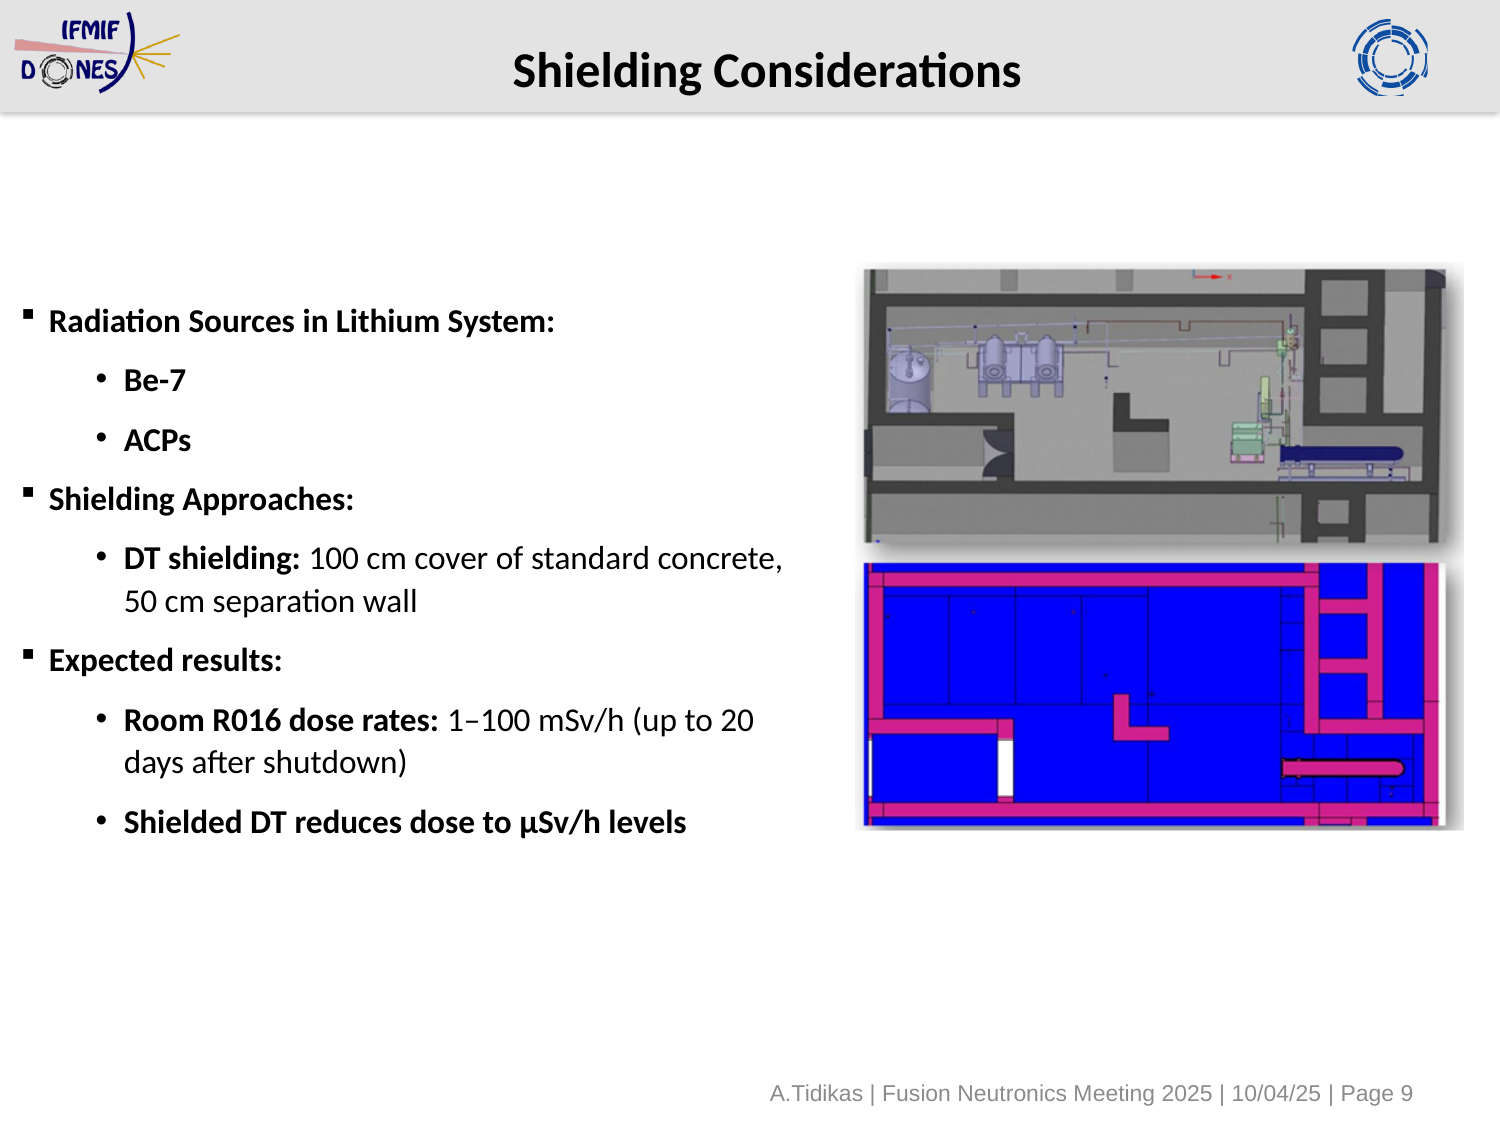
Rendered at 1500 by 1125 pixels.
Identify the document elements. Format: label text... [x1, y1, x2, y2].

title Shielding Considerations [206, 26, 1329, 102]
text_box Radiation Sources in Lithium System: Be-7 ACPs Shielding Approaches: DT shielding: 100 cm cover of standard concrete, 50 cm separation wall Expected results: Room R016 dose rates: 1–100 mSv/h (up to 20 days after shutdown) Shielded DT reduces dose to μSv/h levels [5, 288, 825, 848]
picture [855, 262, 1465, 841]
picture [5, 7, 180, 102]
footer A.Tidikas | Fusion Neutronics Meeting 2025 | 10/04/25 | Page 9 [76, 1070, 1429, 1115]
